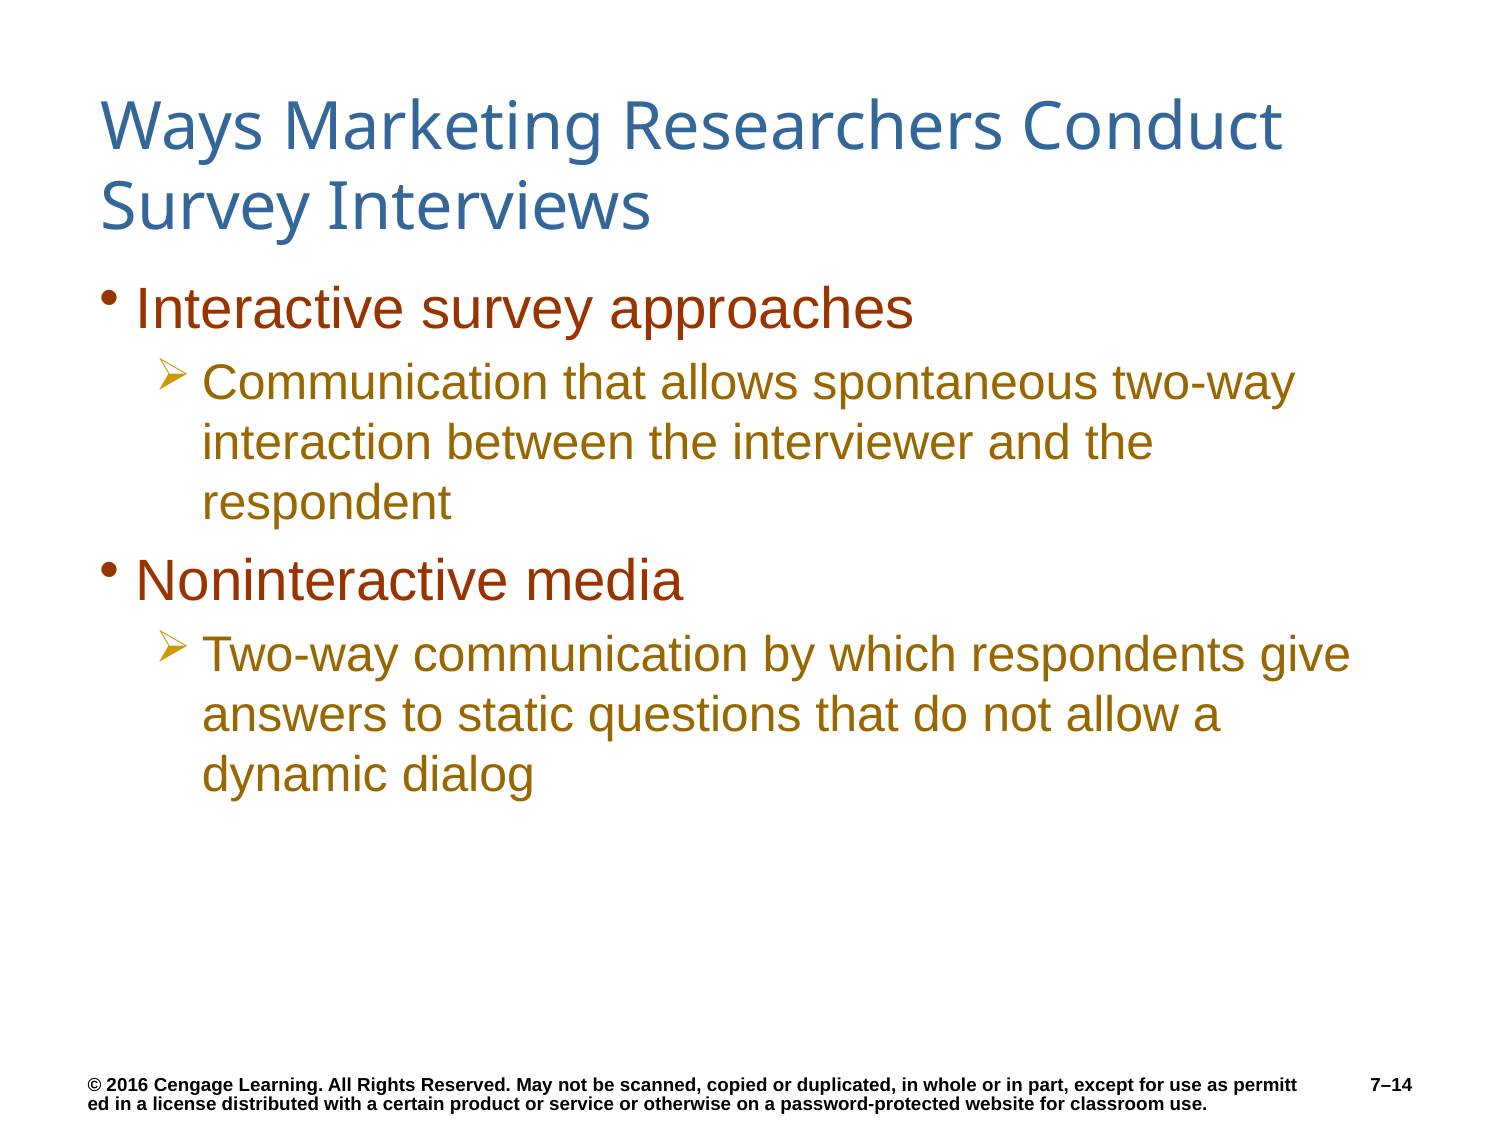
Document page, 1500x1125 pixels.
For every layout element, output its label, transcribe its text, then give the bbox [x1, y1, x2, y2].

slide_number 7–14 [1050, 1042, 1413, 1103]
title Ways Marketing Researchers Conduct Survey Interviews [85, 75, 1411, 171]
list Interactive survey approaches Communication that allows spontaneous two-way interaction between the interviewer and the respondent Noninteractive media Two-way communication by which respondents give answers to static questions that do not allow a dynamic dialog [84, 262, 1414, 1013]
footer © 2016 Cengage Learning. All Rights Reserved. May not be scanned, copied or duplicated, in whole or in part, except for use as permitted in a license distributed with a certain product or service or otherwise on a password-protected website for classroom use. [87, 1057, 1050, 1103]
